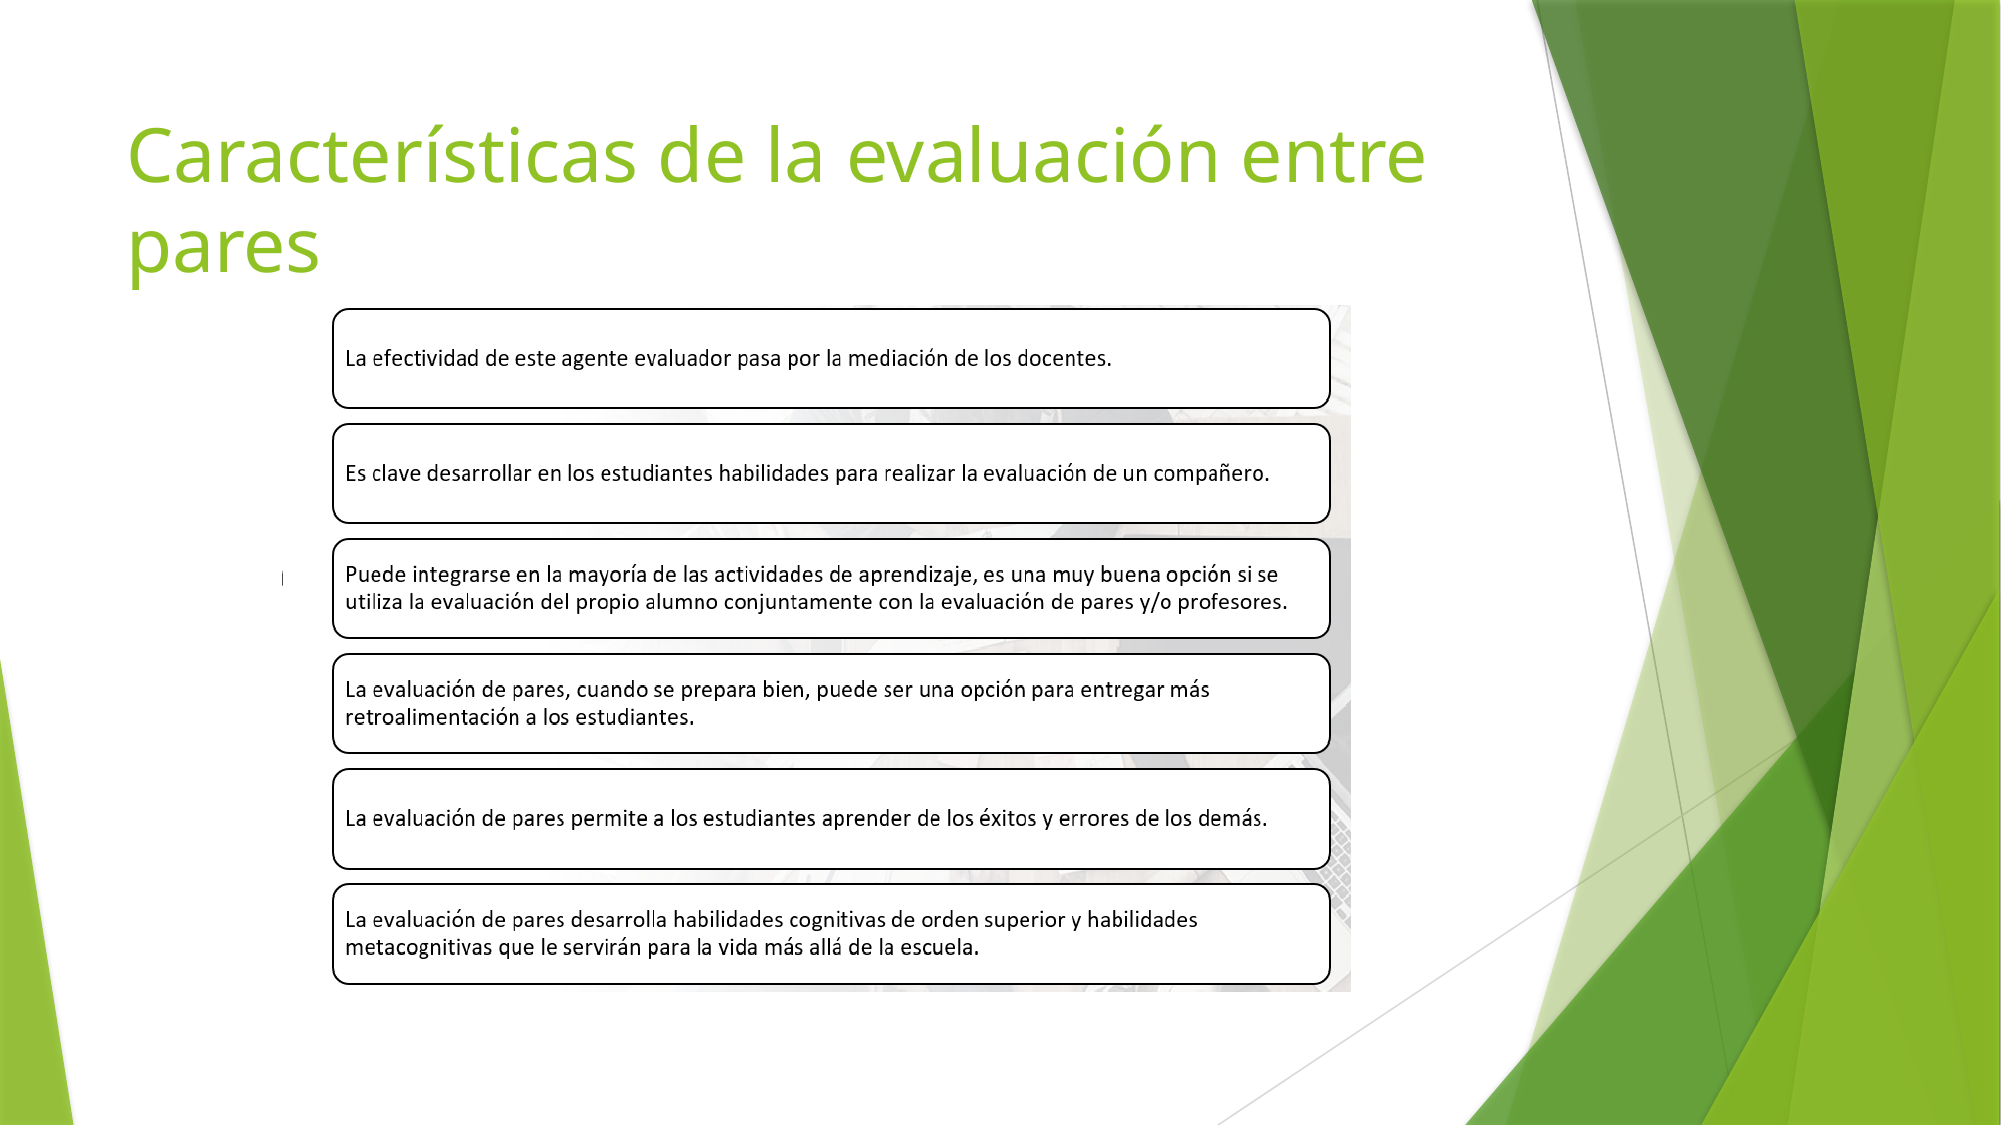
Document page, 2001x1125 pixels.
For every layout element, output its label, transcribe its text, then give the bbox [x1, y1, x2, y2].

title Características de la evaluación entre pares [111, 99, 1522, 317]
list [281, 305, 1351, 992]
